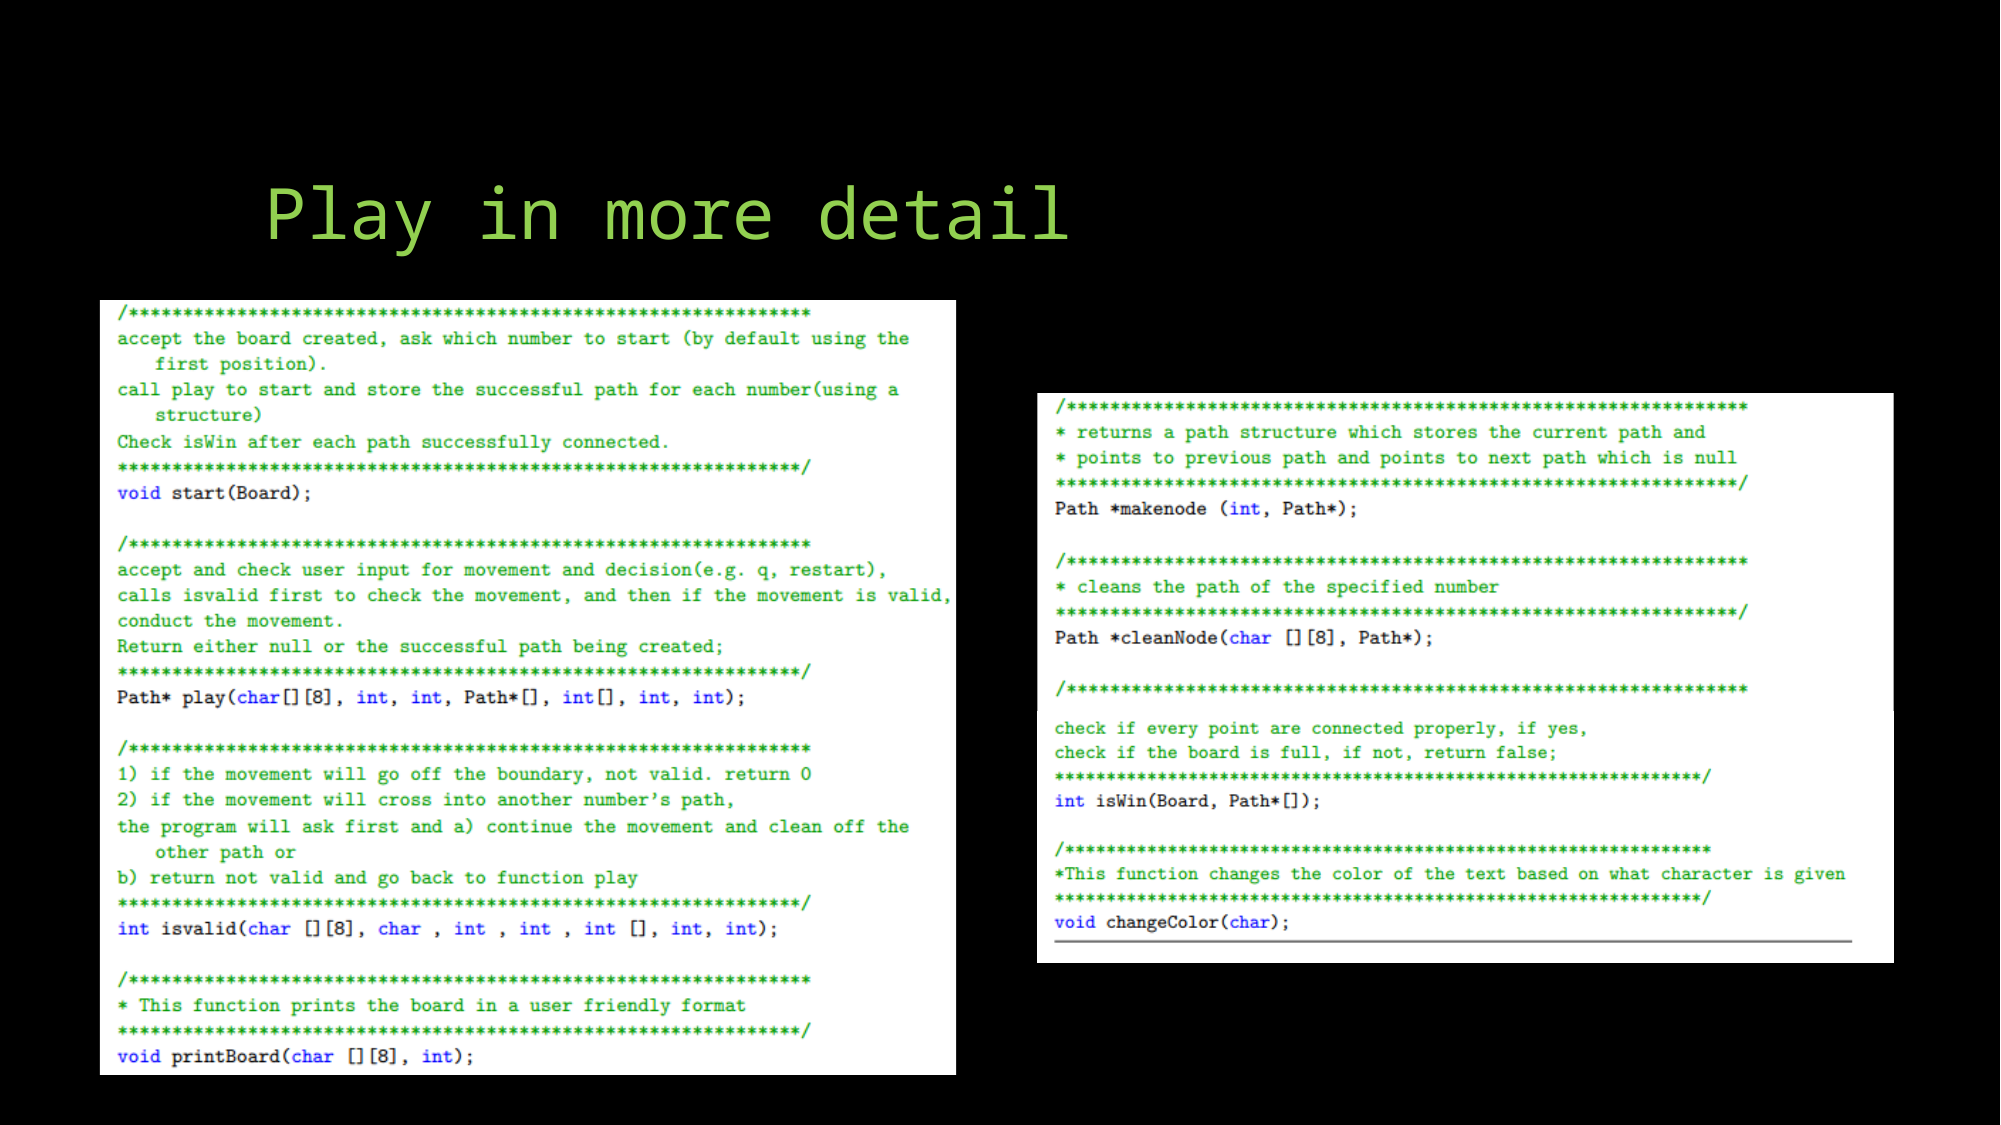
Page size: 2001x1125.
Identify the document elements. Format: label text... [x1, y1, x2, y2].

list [99, 299, 957, 1075]
picture [1037, 393, 1894, 963]
title Play in more detail [249, 75, 1750, 263]
